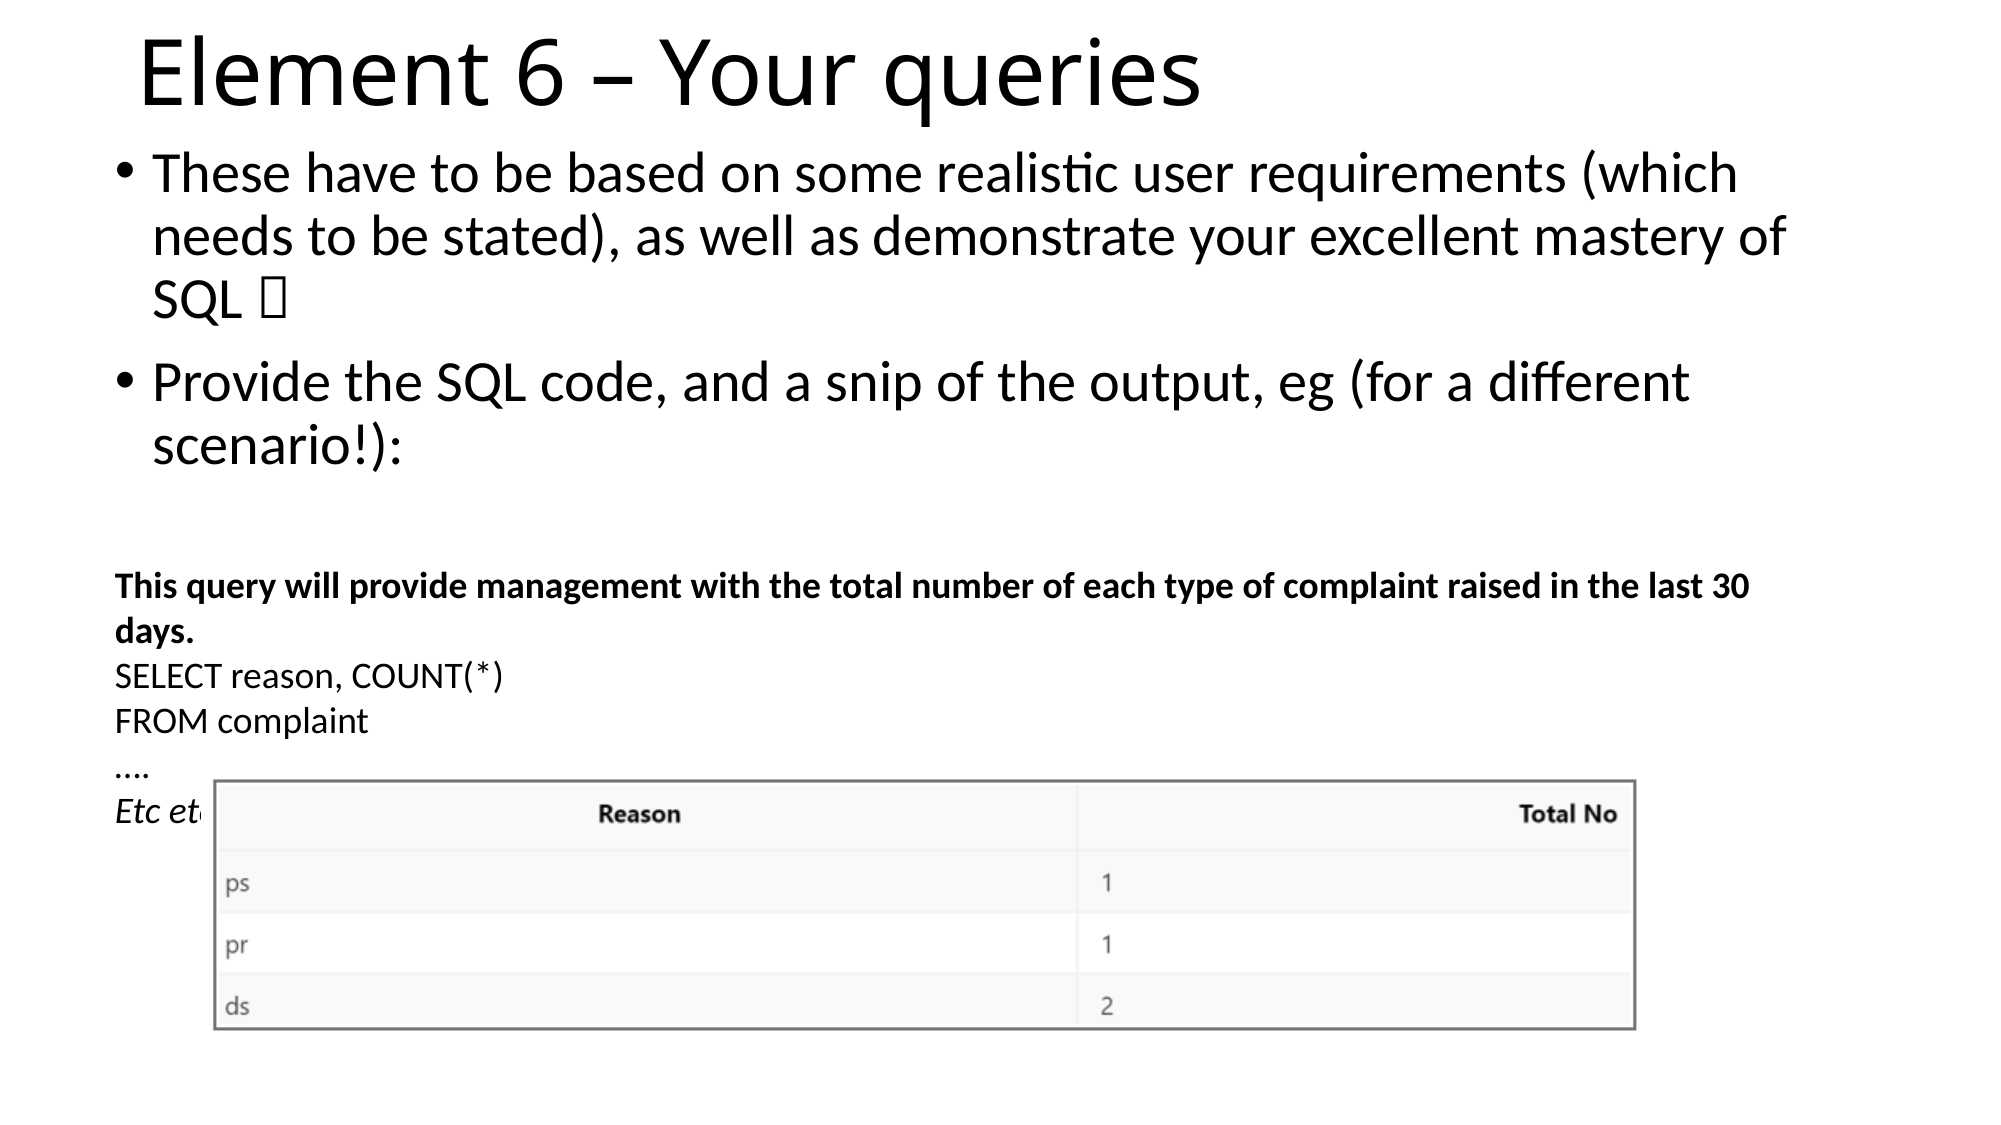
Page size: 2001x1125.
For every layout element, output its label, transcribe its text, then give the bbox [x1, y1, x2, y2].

picture [201, 764, 1646, 1048]
list These have to be based on some realistic user requirements (which needs to be stated), as well as demonstrate your excellent mastery of SQL  Provide the SQL code, and a snip of the output, eg (for a different scenario!): This query will provide management with the total number of each type of complaint raised in the last 30 days. SELECT reason, COUNT(*) FROM complaint …. Etc etc [99, 134, 1825, 1066]
title Element 6 – Your queries [121, 3, 1847, 149]
